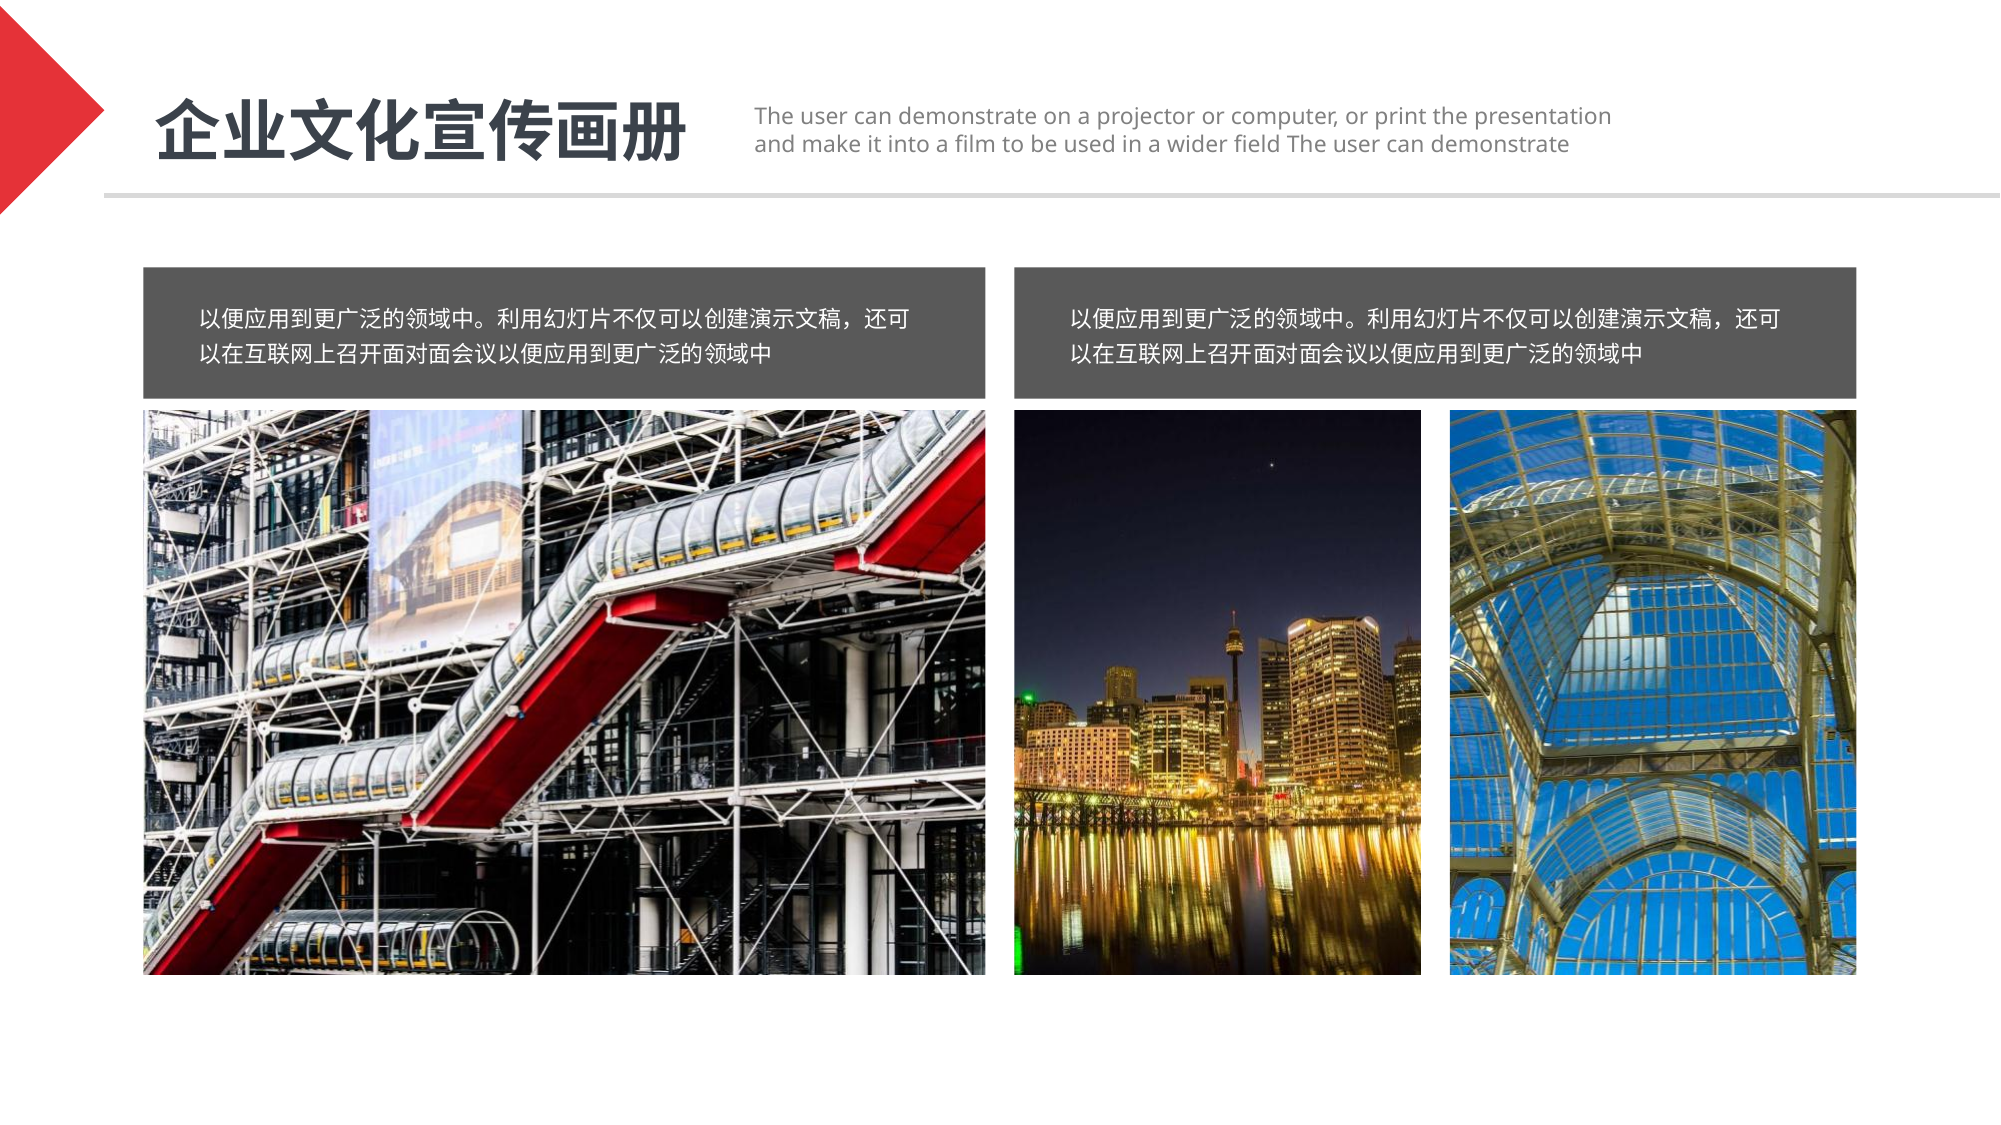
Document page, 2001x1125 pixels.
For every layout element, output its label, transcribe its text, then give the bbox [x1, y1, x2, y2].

text_box [142, 410, 986, 976]
text_box 以便应用到更广泛的领域中。利用幻灯片不仅可以创建演示文稿，还可以在互联网上召开面对面会议以便应用到更广泛的领域中 [183, 290, 946, 375]
text_box [1013, 410, 1422, 976]
text_box [1013, 266, 1857, 400]
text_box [0, 0, 2000, 238]
text_box [142, 266, 986, 400]
text_box [1449, 410, 1857, 976]
text_box 以便应用到更广泛的领域中。利用幻灯片不仅可以创建演示文稿，还可以在互联网上召开面对面会议以便应用到更广泛的领域中 [1054, 290, 1817, 375]
